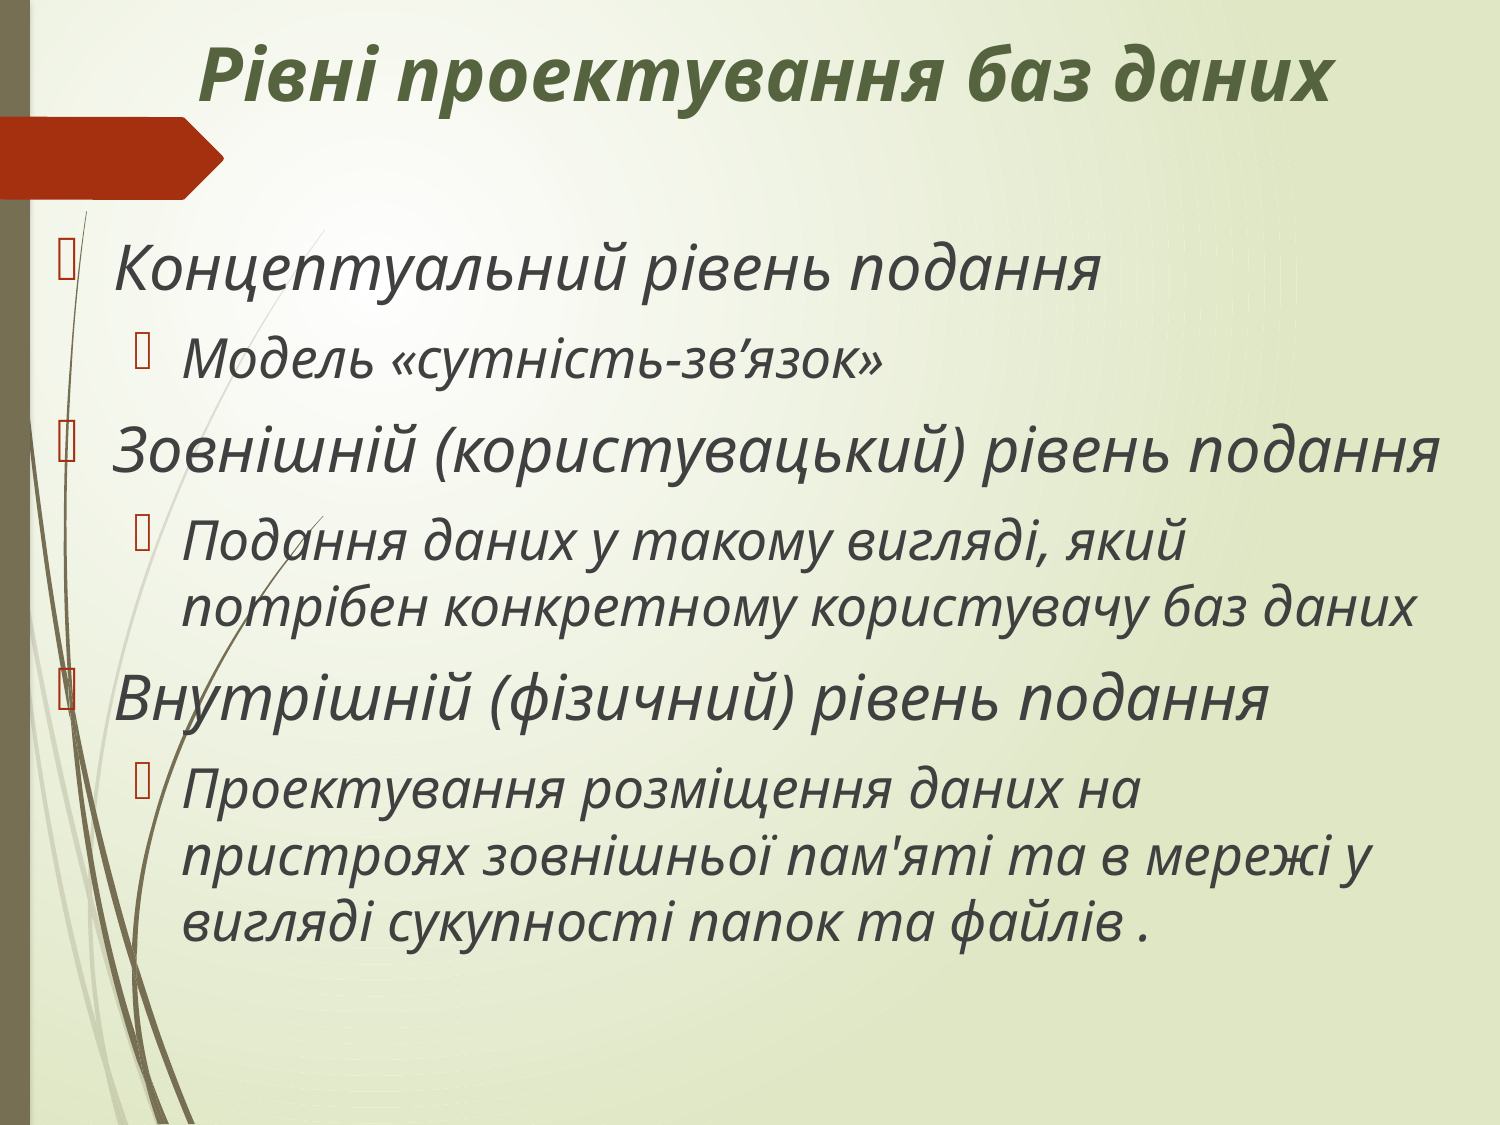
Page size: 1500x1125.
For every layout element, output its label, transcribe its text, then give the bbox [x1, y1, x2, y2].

title Рівні проектування баз даних [183, 19, 1471, 173]
list Концептуальний рівень подання Модель «сутність-зв’язок» Зовнішній (користувацький) рівень подання Подання даних у такому вигляді, який потрібен конкретному користувачу баз даних Внутрішній (фізичний) рівень подання Проектування розміщення даних на пристроях зовнішньої пам'яті та в мережі у вигляді сукупності папок та файлів . [41, 219, 1459, 1005]
